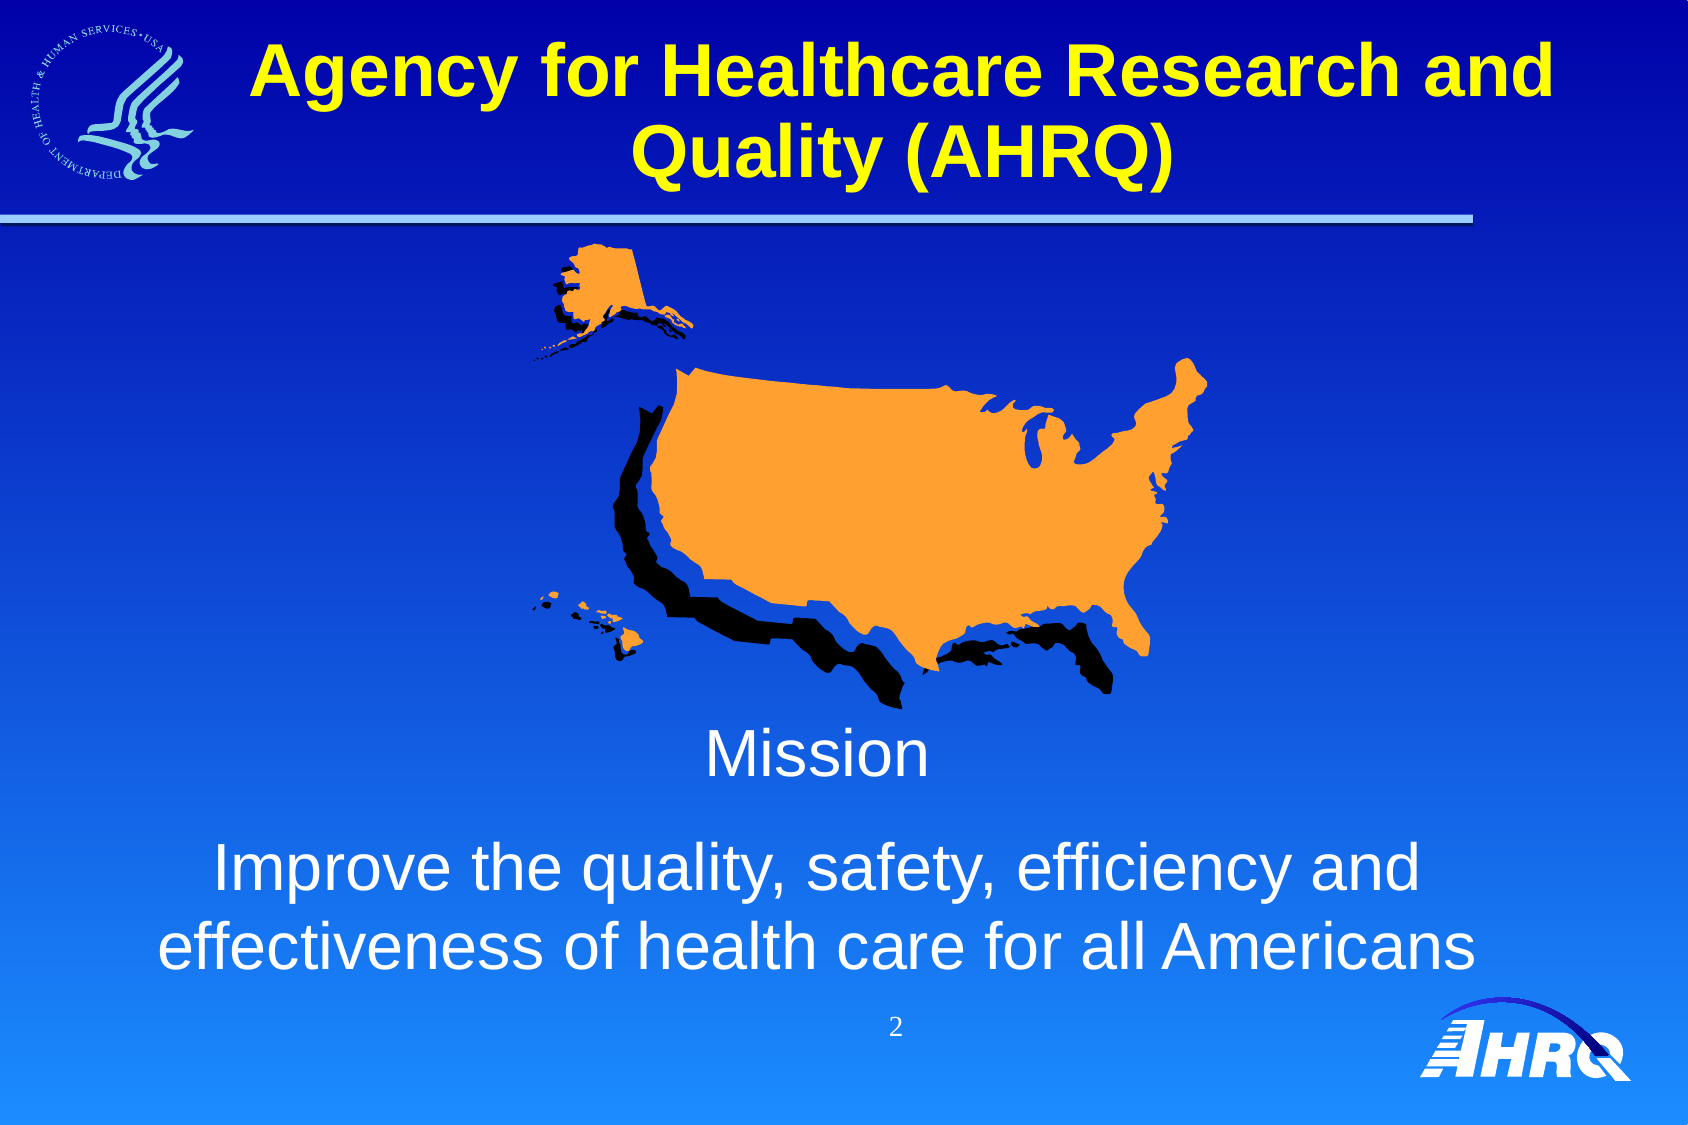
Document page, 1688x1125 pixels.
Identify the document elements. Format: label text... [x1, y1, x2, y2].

title Agency for Healthcare Research and Quality (AHRQ) [218, 56, 1588, 202]
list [532, 243, 1208, 710]
list Mission Improve the quality, safety, efficiency and effectiveness of health care for all Americans [141, 702, 1618, 1125]
slide_number 2 [468, 999, 919, 1079]
